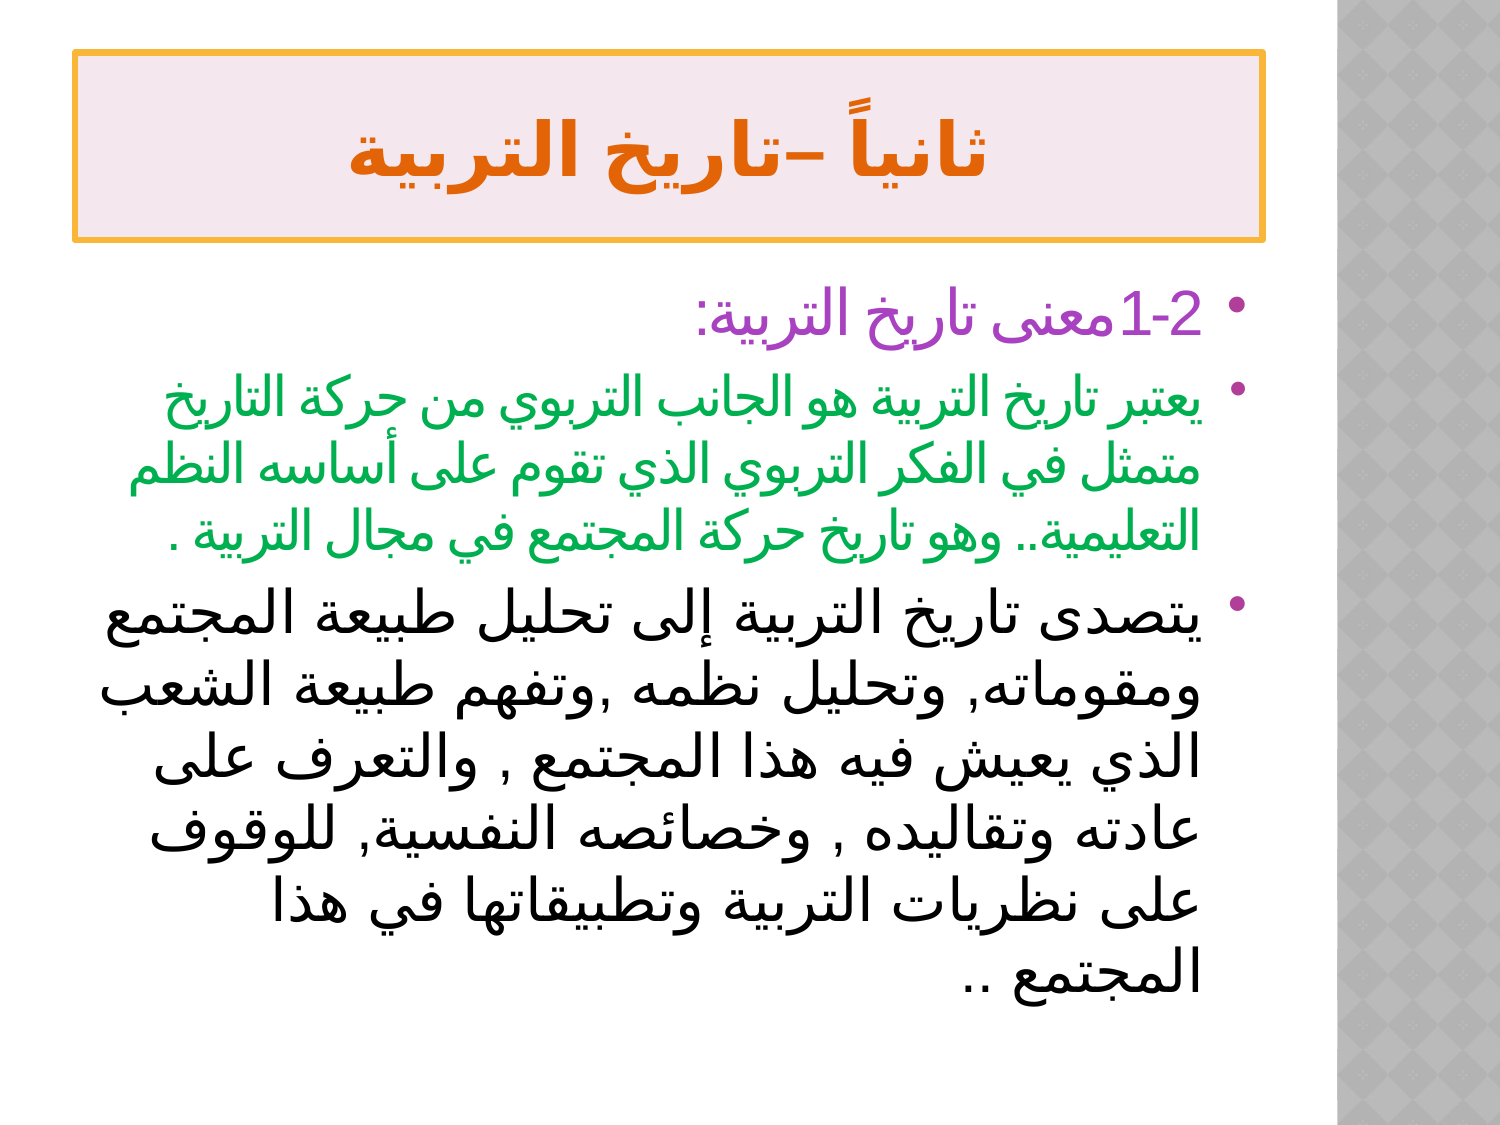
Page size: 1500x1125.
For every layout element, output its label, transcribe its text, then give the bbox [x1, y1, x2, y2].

list 1-2معنى تاريخ التربية: يعتبر تاريخ التربية هو الجانب التربوي من حركة التاريخ متمثل في الفكر التربوي الذي تقوم على أساسه النظم التعليمية.. وهو تاريخ حركة المجتمع في مجال التربية . يتصدى تاريخ التربية إلى تحليل طبيعة المجتمع ومقوماته, وتحليل نظمه ,وتفهم طبيعة الشعب الذي يعيش فيه هذا المجتمع , والتعرف على عادته وتقاليده , وخصائصه النفسية, للوقوف على نظريات التربية وتطبيقاتها في هذا المجتمع .. [74, 263, 1263, 1060]
title ثانياً –تاريخ التربية [72, 49, 1266, 243]
